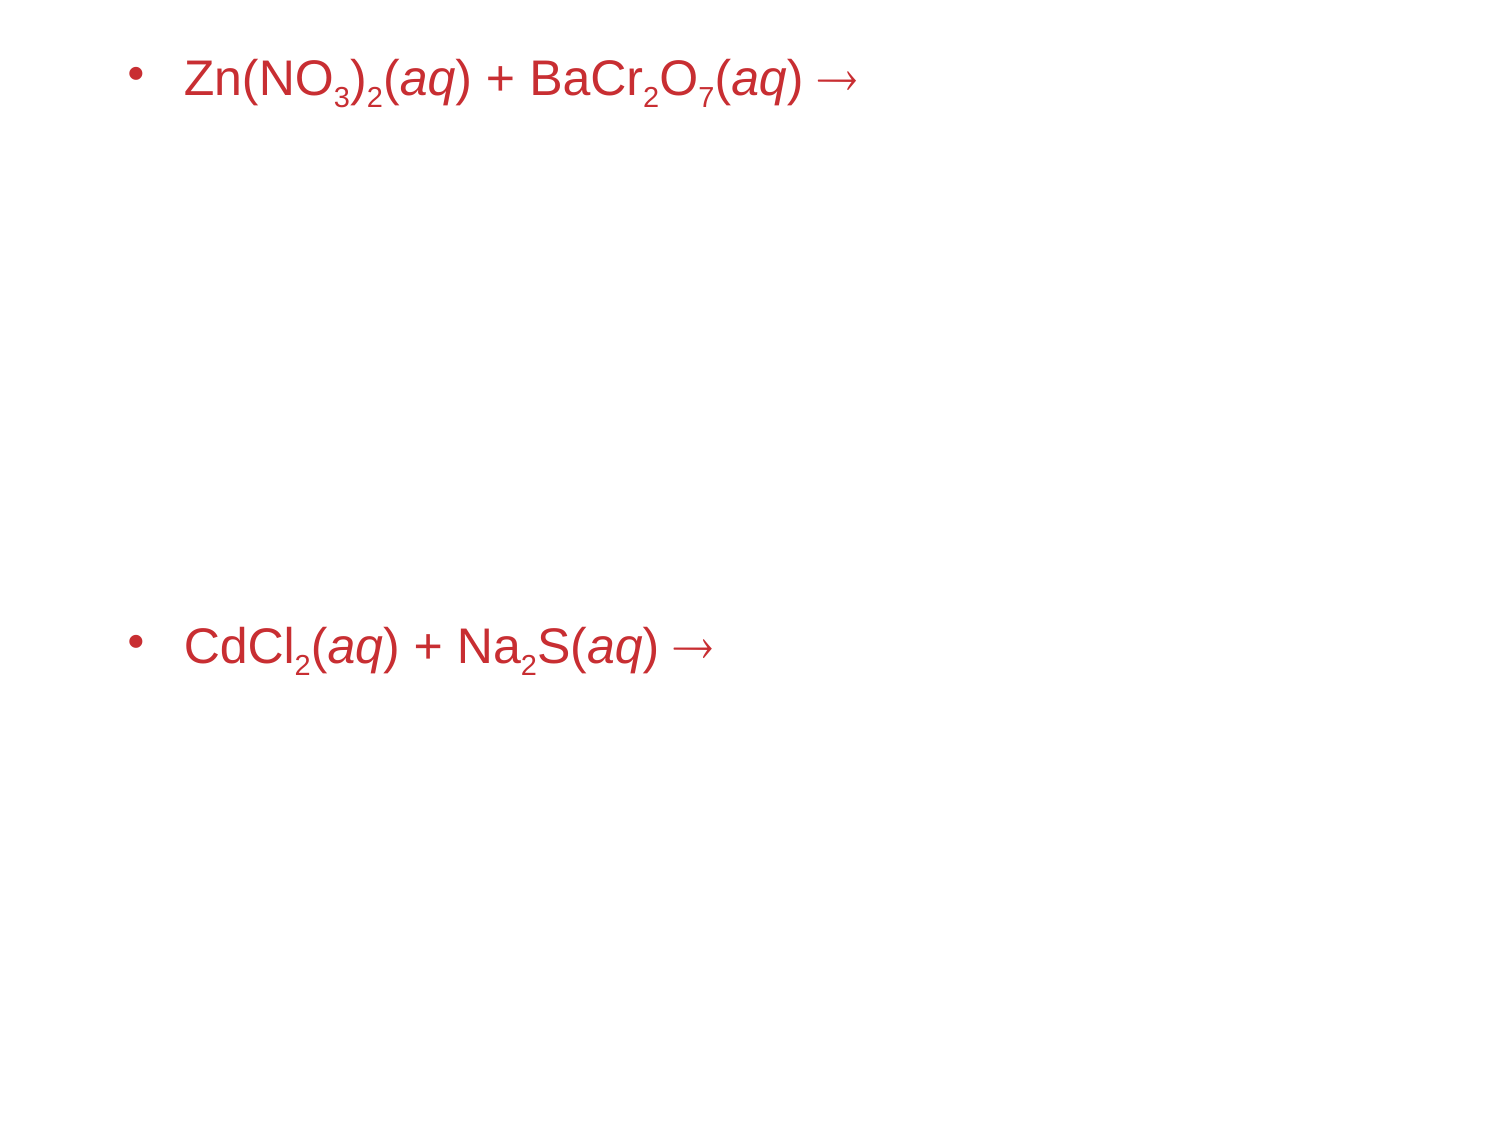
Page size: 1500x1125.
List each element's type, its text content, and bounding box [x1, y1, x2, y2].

list Zn(NO3)2(aq) + BaCr2O7(aq) ® CdCl2(aq) + Na2S(aq) ® [112, 37, 1388, 713]
